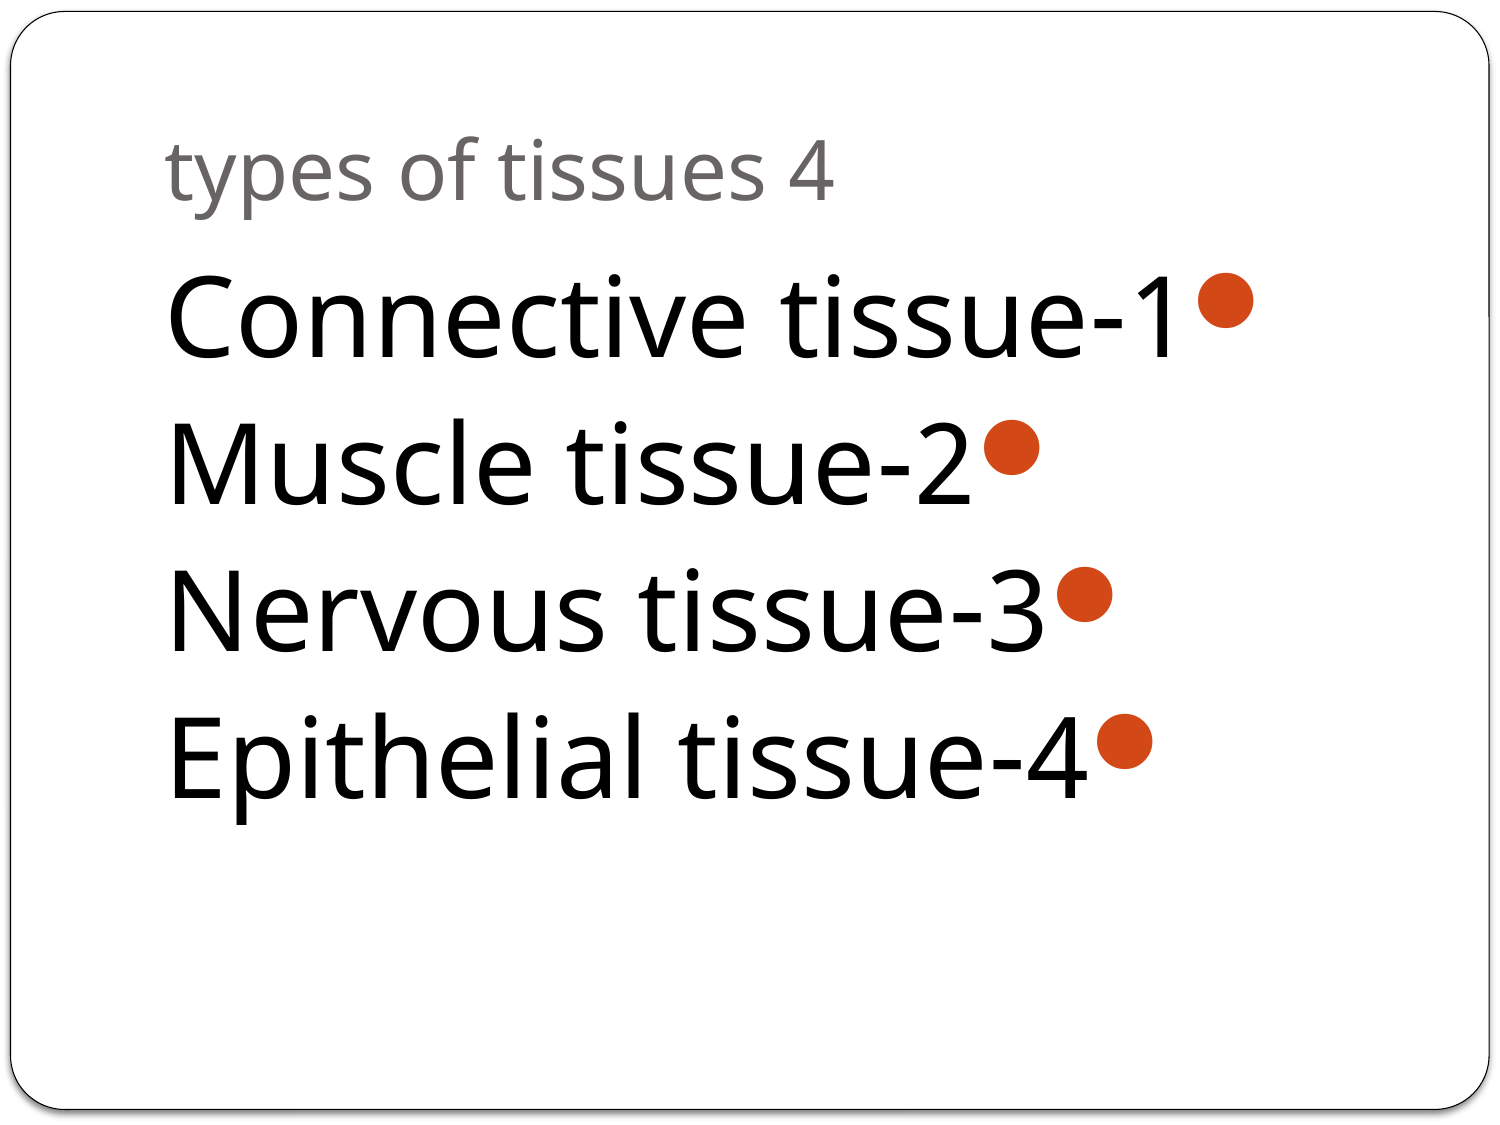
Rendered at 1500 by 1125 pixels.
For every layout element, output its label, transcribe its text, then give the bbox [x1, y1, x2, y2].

title 4 types of tissues [150, 45, 1425, 233]
list 1-Connective tissue 2-Muscle tissue 3-Nervous tissue 4-Epithelial tissue [150, 237, 1425, 988]
